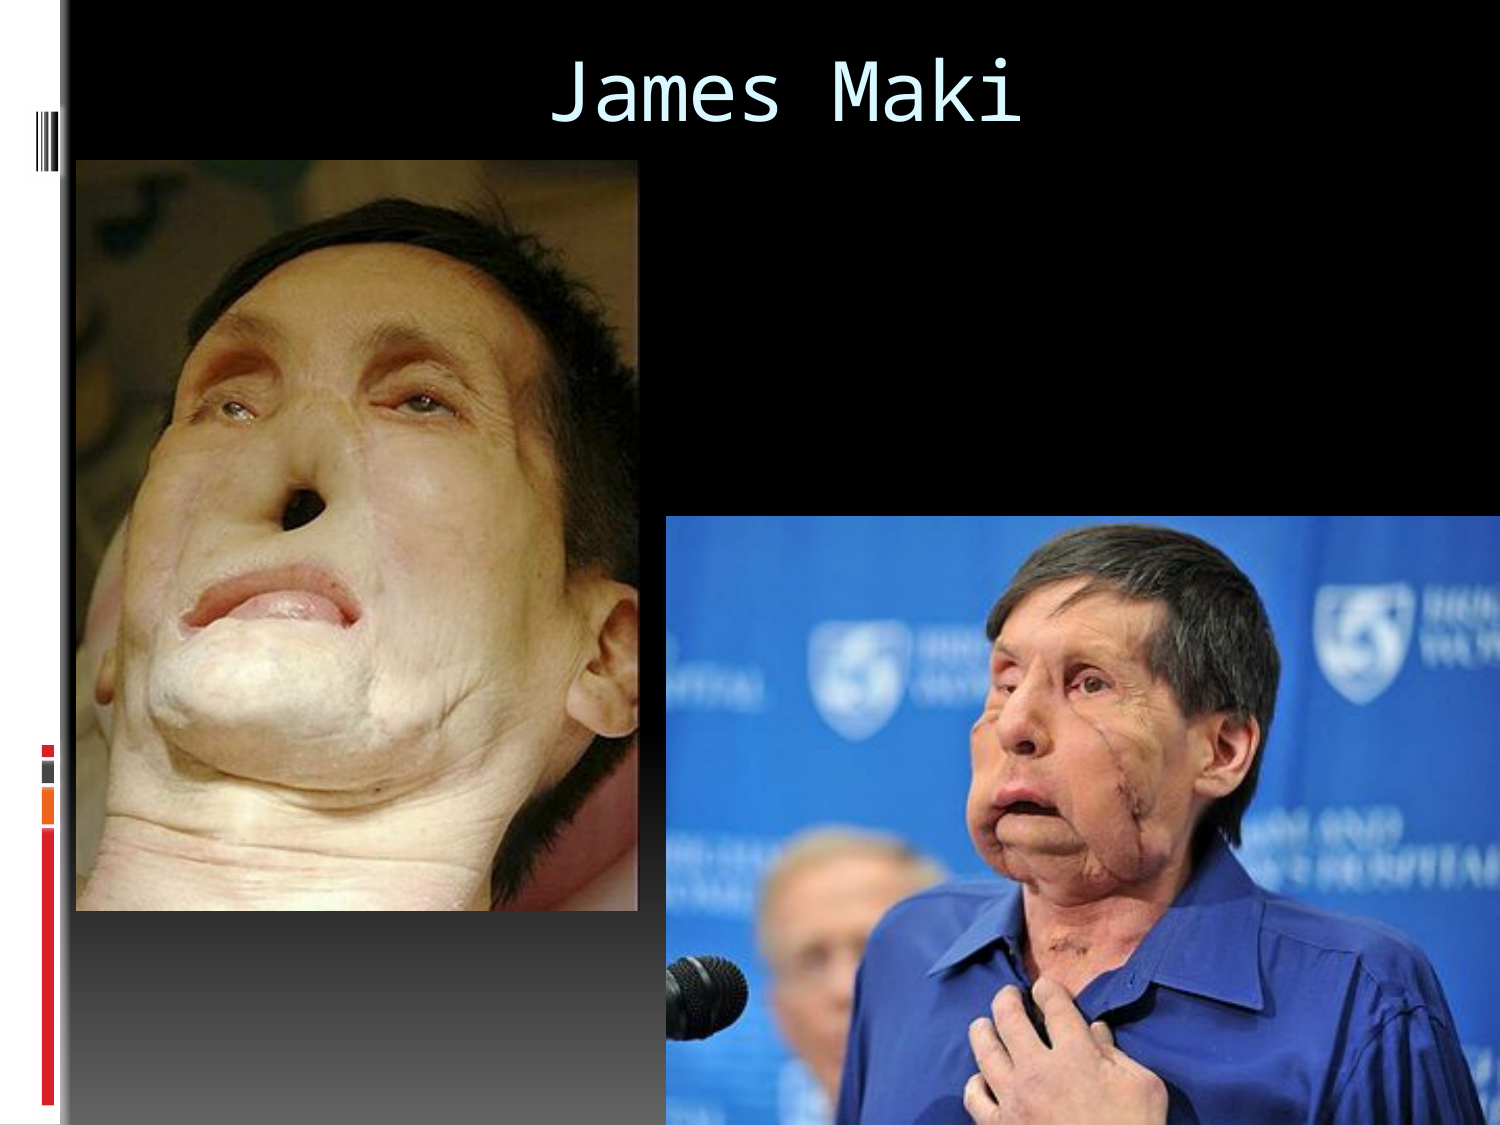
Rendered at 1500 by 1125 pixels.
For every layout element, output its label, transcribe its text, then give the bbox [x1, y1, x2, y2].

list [76, 160, 640, 912]
title James Maki [147, 30, 1423, 181]
picture [666, 516, 1500, 1125]
